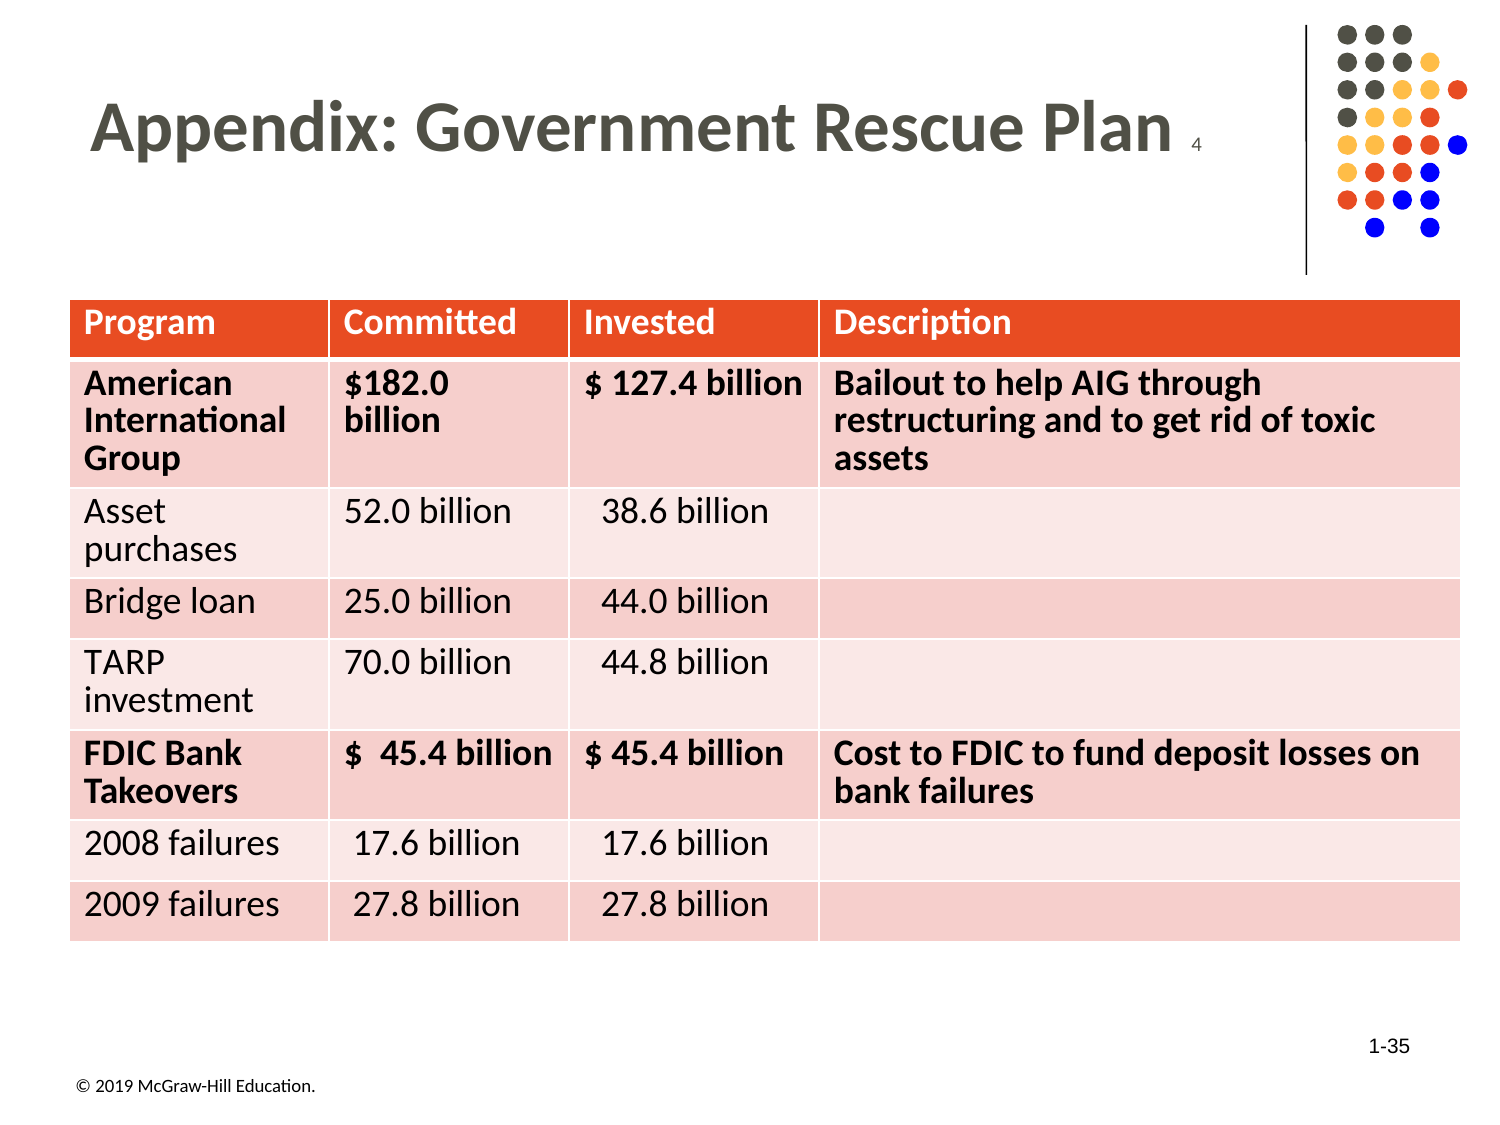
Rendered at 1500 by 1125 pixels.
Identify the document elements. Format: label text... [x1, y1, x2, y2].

table_cell 70.0 billion [330, 640, 568, 729]
table_cell 44.0 billion [570, 579, 818, 638]
table_cell American International Group [70, 362, 328, 487]
table_cell $ 45.4 billion [330, 731, 568, 819]
table_cell 17.6 billion [330, 821, 568, 880]
table_cell [820, 882, 1460, 941]
table_cell [820, 821, 1460, 880]
table_cell [820, 640, 1460, 729]
table_header Committed [330, 300, 568, 357]
table_cell [820, 489, 1460, 577]
slide_number 1-35 [1074, 1025, 1425, 1100]
table_cell [820, 579, 1460, 638]
table_cell 2009 failures [70, 882, 328, 941]
table_header Description [820, 300, 1460, 357]
table_cell F D I C Bank Takeovers [70, 731, 328, 819]
title Appendix: Government Rescue Plan 4 [75, 42, 1313, 174]
table_header Program [70, 300, 328, 357]
table_cell Bridge loan [70, 579, 328, 638]
table_cell $ 127.4 billion [570, 362, 818, 487]
table_cell 25.0 billion [330, 579, 568, 638]
table_cell 44.8 billion [570, 640, 818, 729]
table_cell Cost to F D I C to fund deposit losses on bank failures [820, 731, 1460, 819]
table_cell 27.8 billion [330, 882, 568, 941]
table_header Invested [570, 300, 818, 357]
table_cell 38.6 billion [570, 489, 818, 577]
table_cell 2008 failures [70, 821, 328, 880]
table_cell Bailout to help A I G through restructuring and to get rid of toxic assets [820, 362, 1460, 487]
table_cell 52.0 billion [330, 489, 568, 577]
table_cell T A R P investment [70, 640, 328, 729]
table_cell $ 45.4 billion [570, 731, 818, 819]
table_cell 17.6 billion [570, 821, 818, 880]
table_cell Asset purchases [70, 489, 328, 577]
table_cell 27.8 billion [570, 882, 818, 941]
table_cell $182.0 billion [330, 362, 568, 487]
